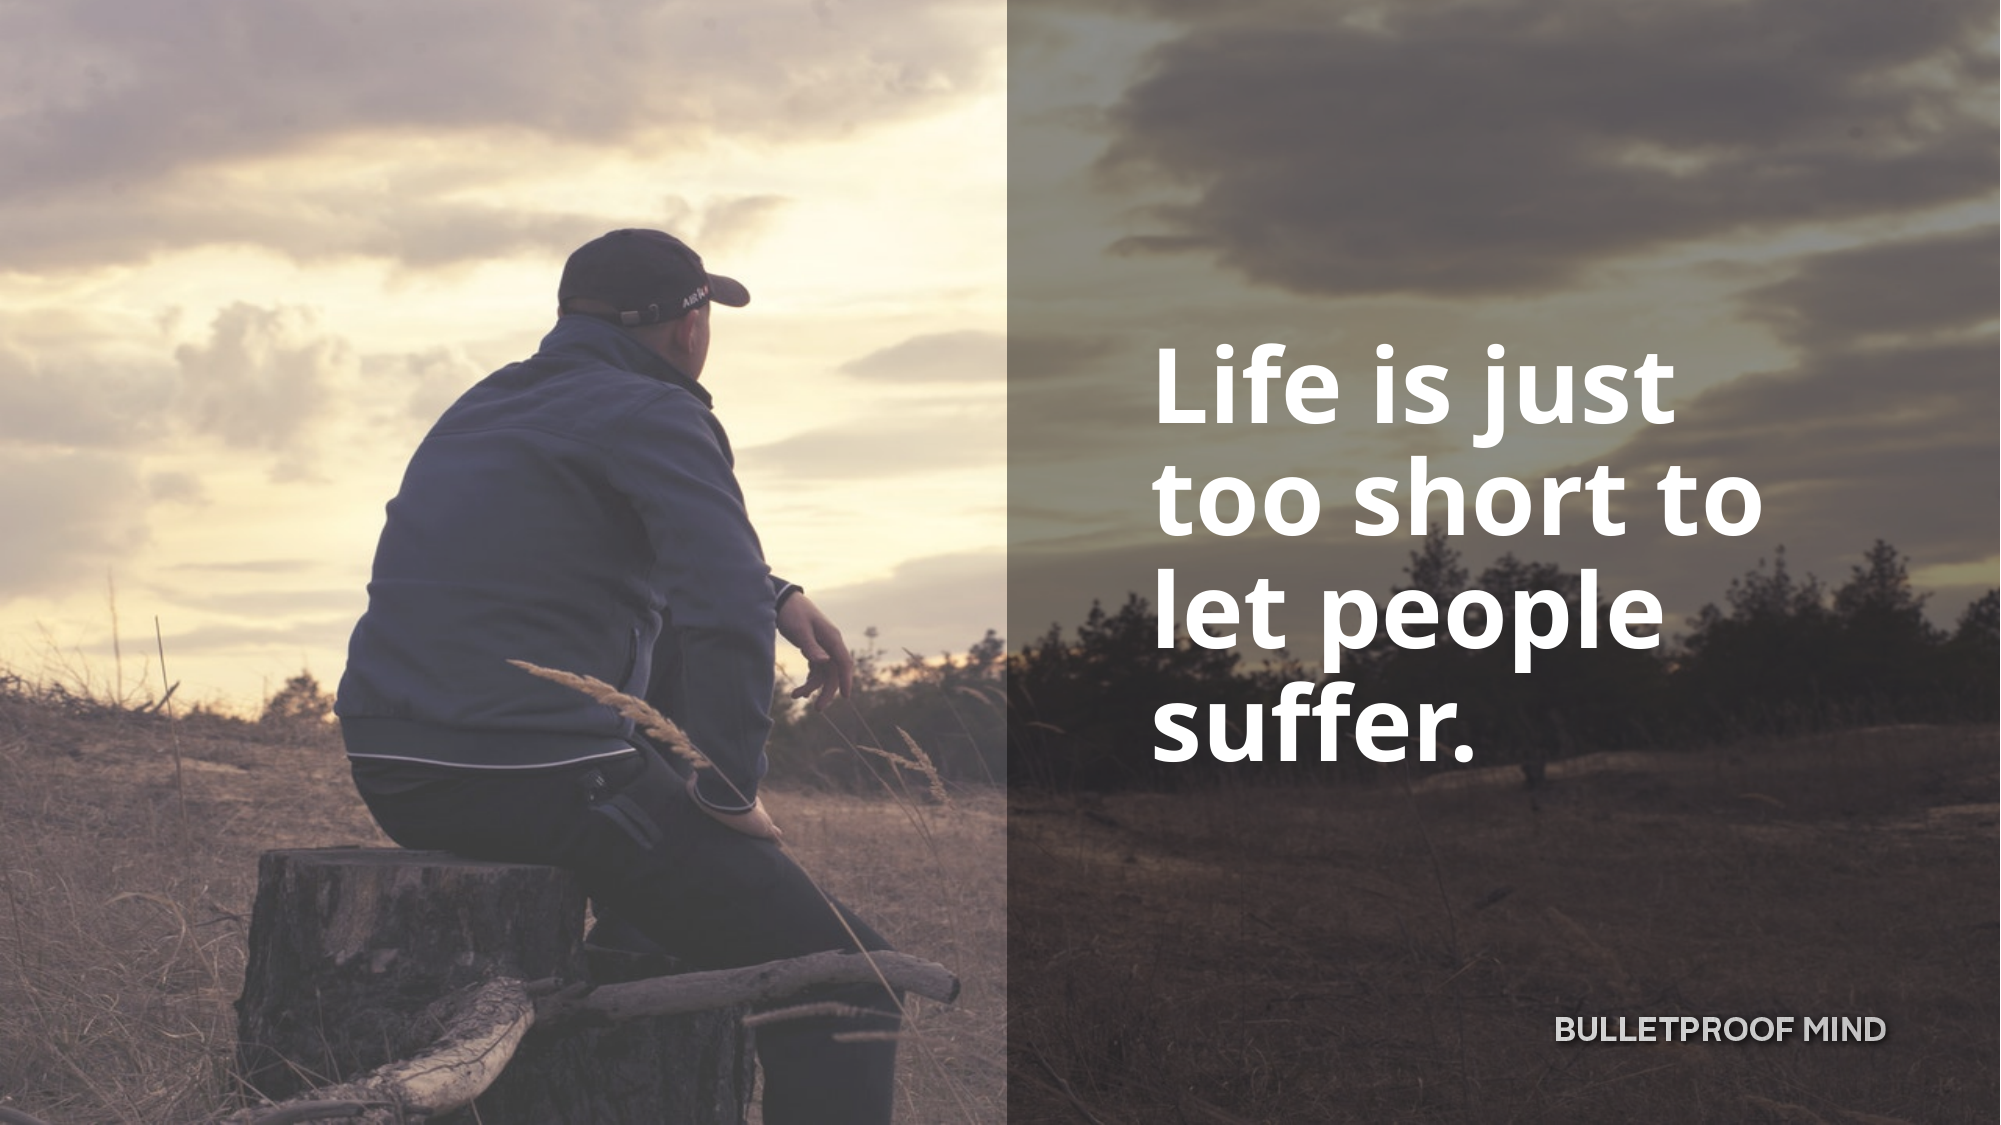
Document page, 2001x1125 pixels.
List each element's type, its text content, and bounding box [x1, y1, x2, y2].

picture [1527, 994, 1913, 1063]
text_box [1006, 0, 2000, 1125]
title Life is just too short to let people suffer. [1135, 307, 1886, 792]
